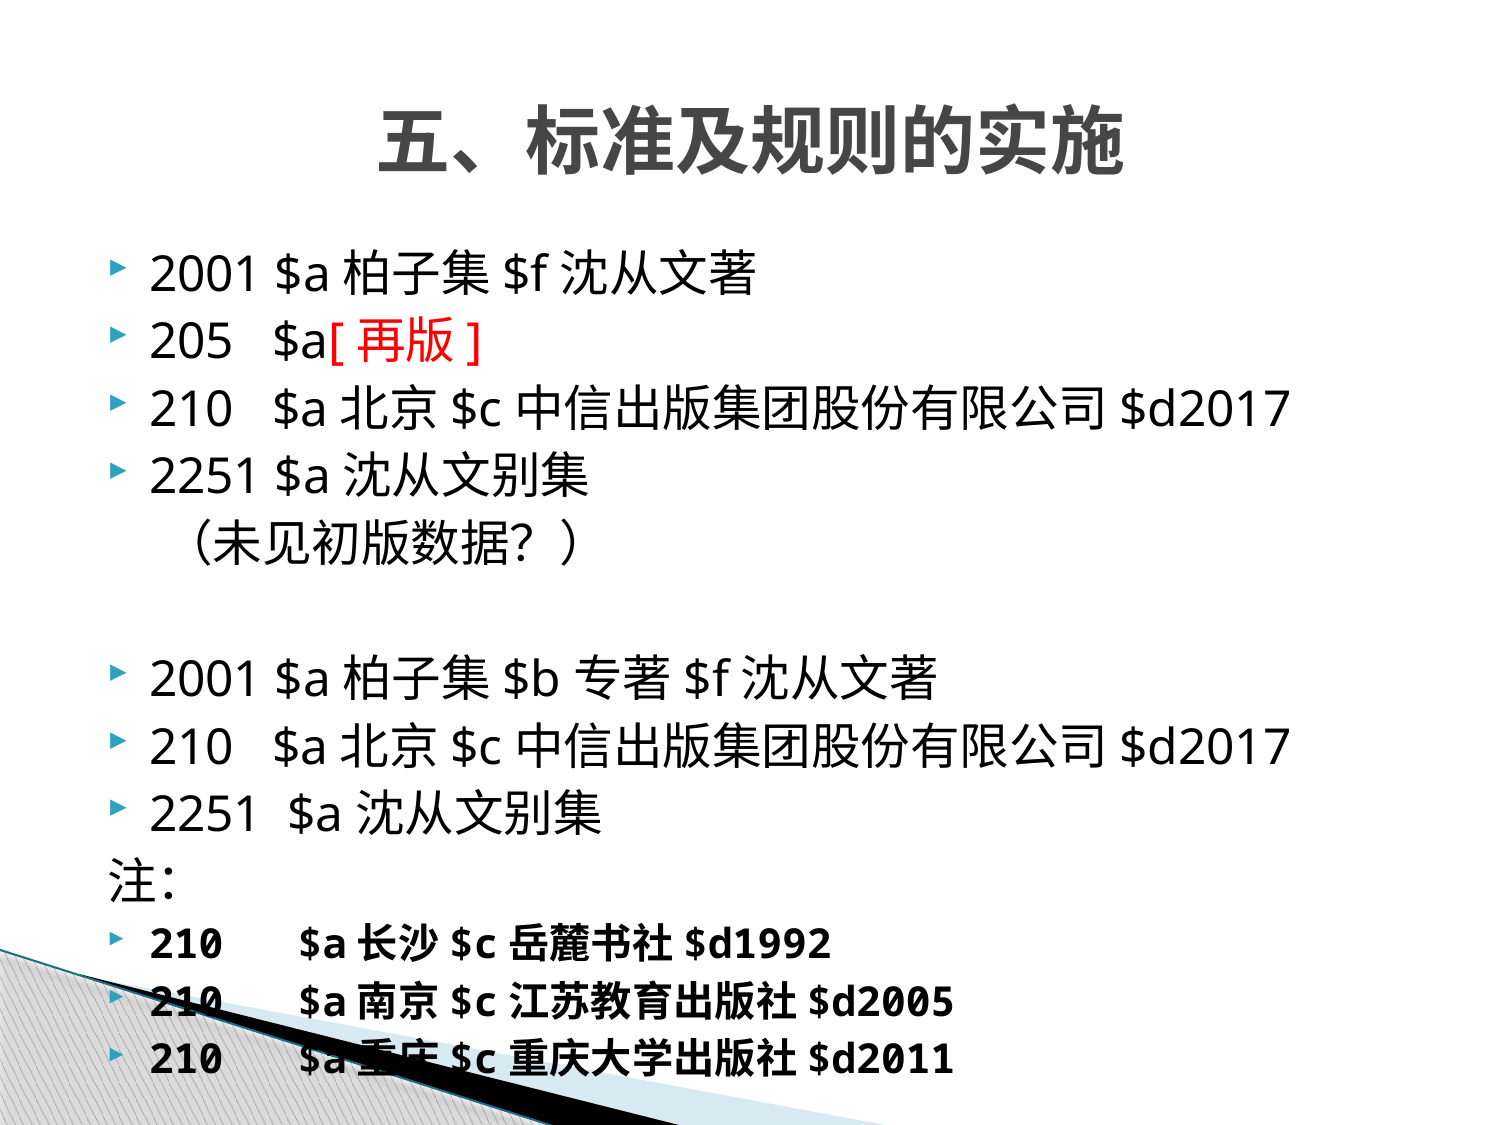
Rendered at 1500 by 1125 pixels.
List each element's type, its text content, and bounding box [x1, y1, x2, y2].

list 2001 $a柏子集$f沈从文著 205 $a[再版] 210 $a北京$c中信出版集团股份有限公司$d2017 2251 $a沈从文别集 （未见初版数据？） 2001 $a柏子集$b专著$f沈从文著 210 $a北京$c中信出版集团股份有限公司$d2017 2251 $a沈从文别集 注： 210 $a长沙$c岳麓书社$d1992 210 $a南京$c江苏教育出版社$d2005 210 $a重庆$c重庆大学出版社$d2011 [75, 234, 1425, 1090]
title 五、标准及规则的实施 [75, 45, 1425, 233]
